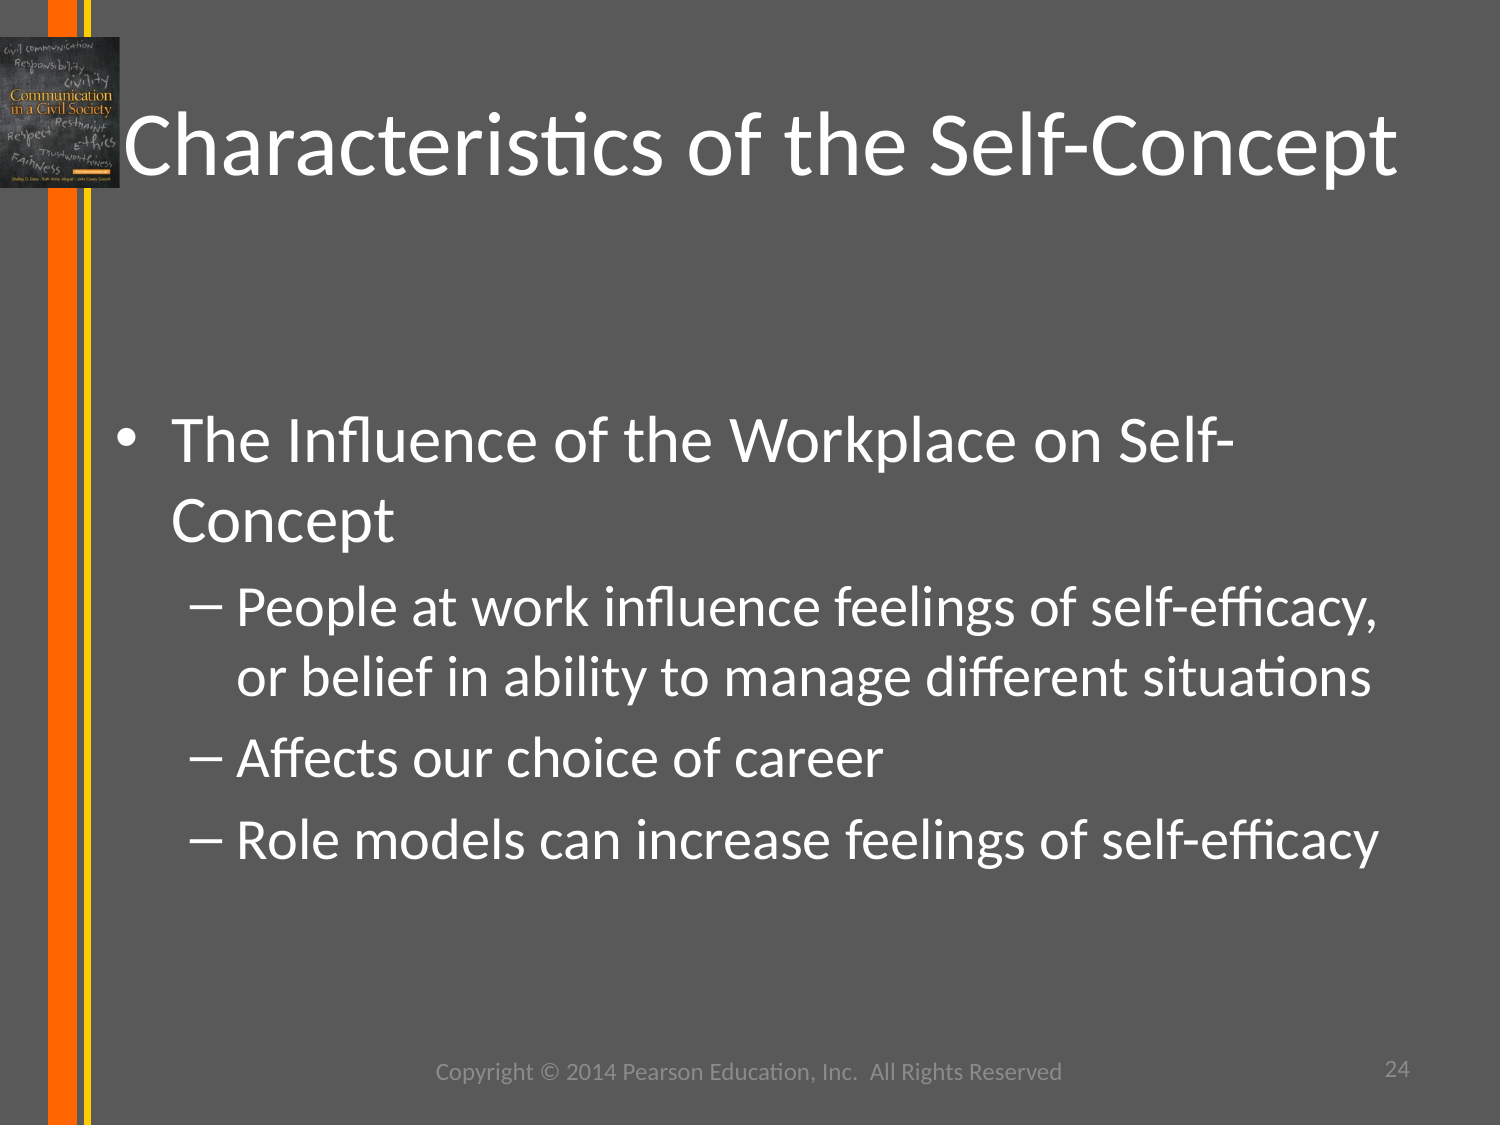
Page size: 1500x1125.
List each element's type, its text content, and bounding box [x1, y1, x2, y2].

title Characteristics of the Self-Concept [99, 44, 1426, 233]
footer Copyright © 2014 Pearson Education, Inc. All Rights Reserved [75, 1037, 1425, 1103]
list The Influence of the Workplace on Self-Concept People at work influence feelings of self-efficacy, or belief in ability to manage different situations Affects our choice of career Role models can increase feelings of self-efficacy [99, 262, 1426, 1006]
slide_number 24 [1074, 1037, 1425, 1098]
picture [0, 37, 120, 188]
